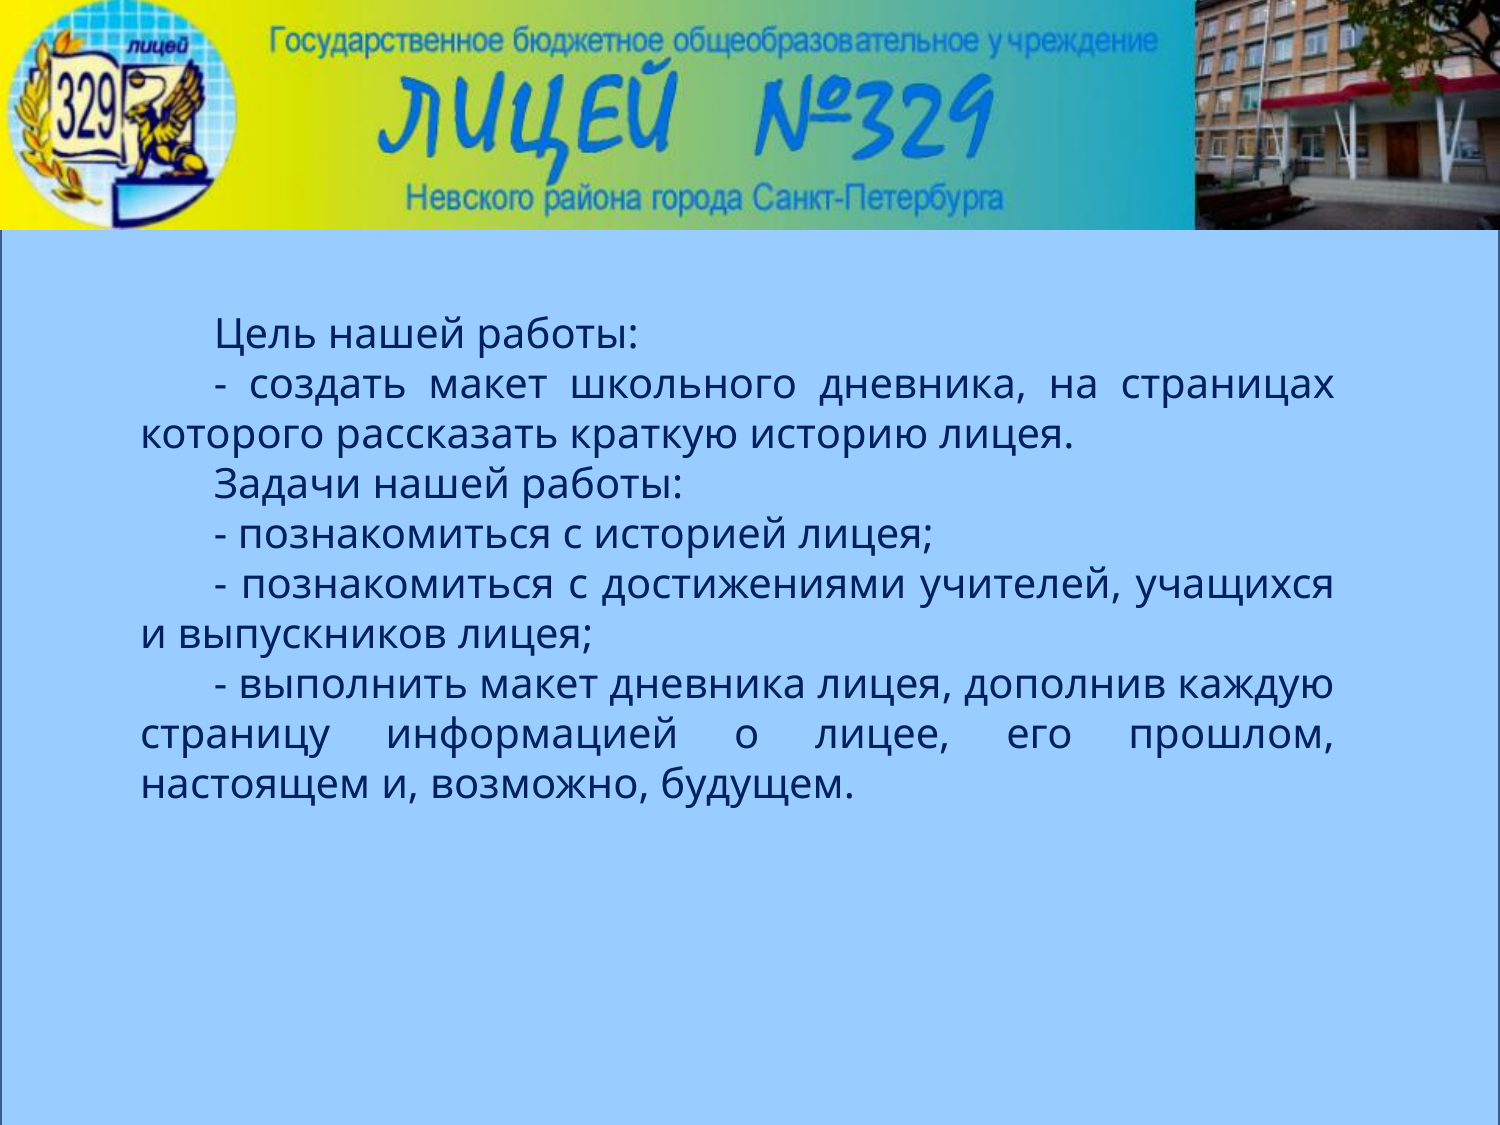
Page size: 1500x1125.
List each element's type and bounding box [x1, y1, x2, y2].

text_box [0, 0, 1500, 1125]
